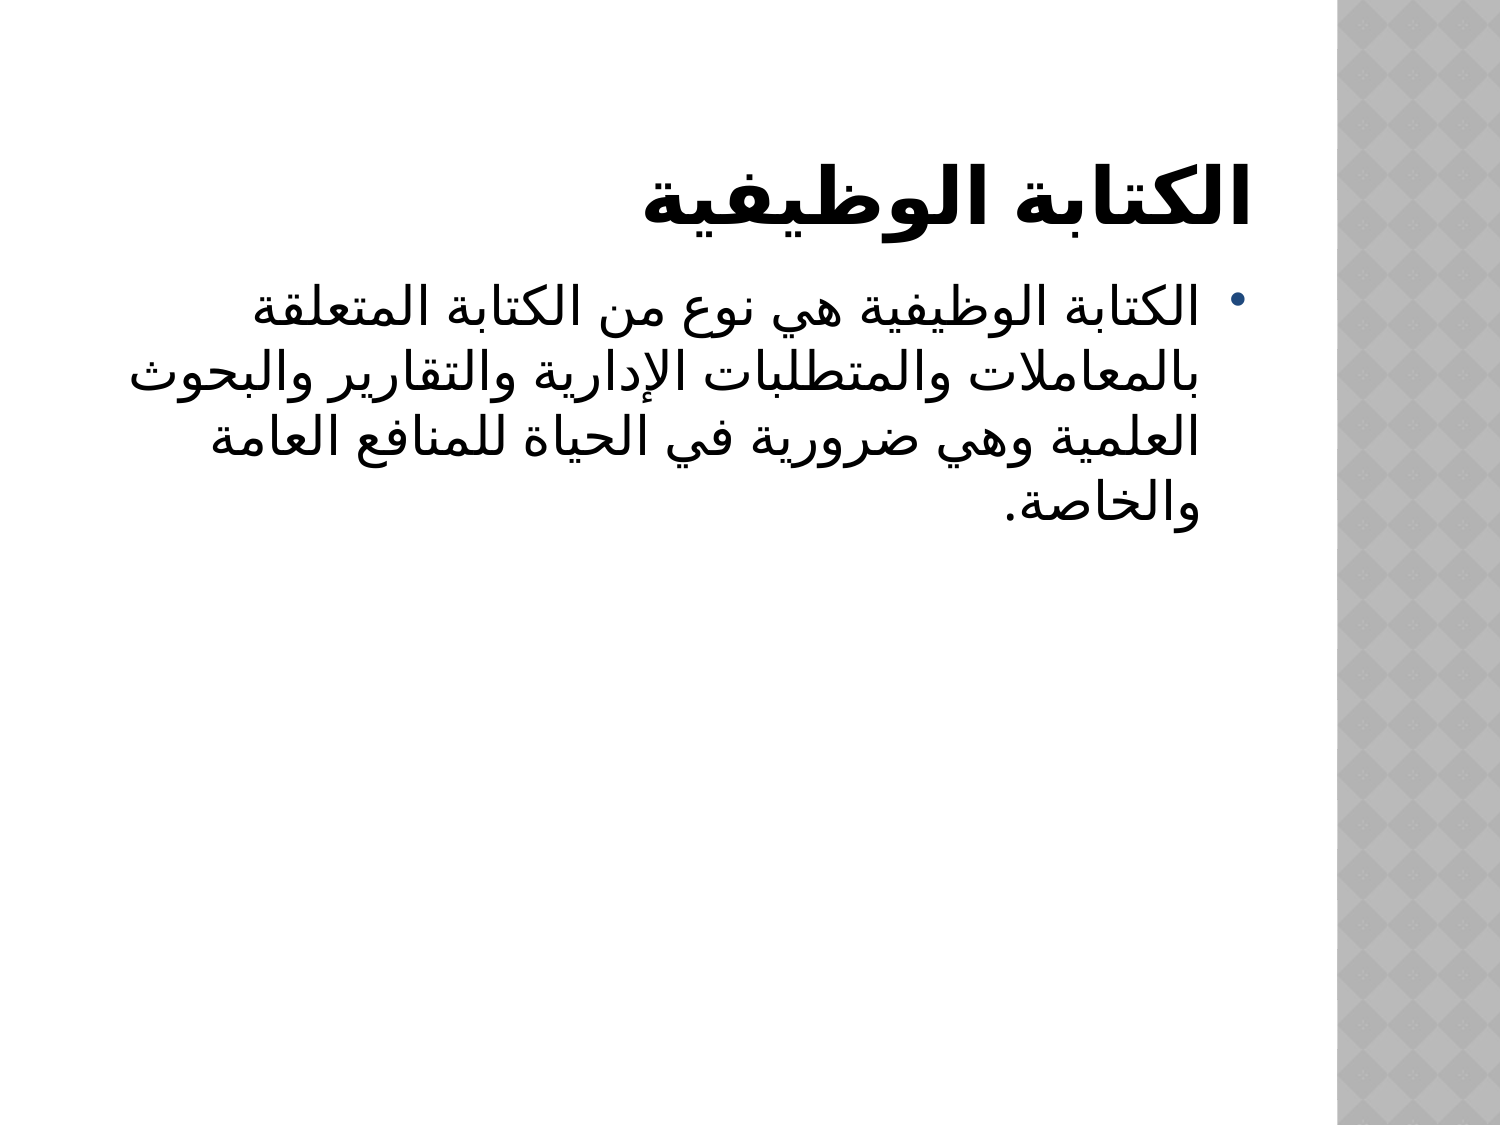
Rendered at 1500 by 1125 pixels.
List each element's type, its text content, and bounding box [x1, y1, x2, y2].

title الكتابة الوظيفية [75, 52, 1263, 240]
list الكتابة الوظيفية هي نوع من الكتابة المتعلقة بالمعاملات والمتطلبات الإدارية والتقارير والبحوث العلمية وهي ضرورية في الحياة للمنافع العامة والخاصة. [75, 264, 1263, 1059]
